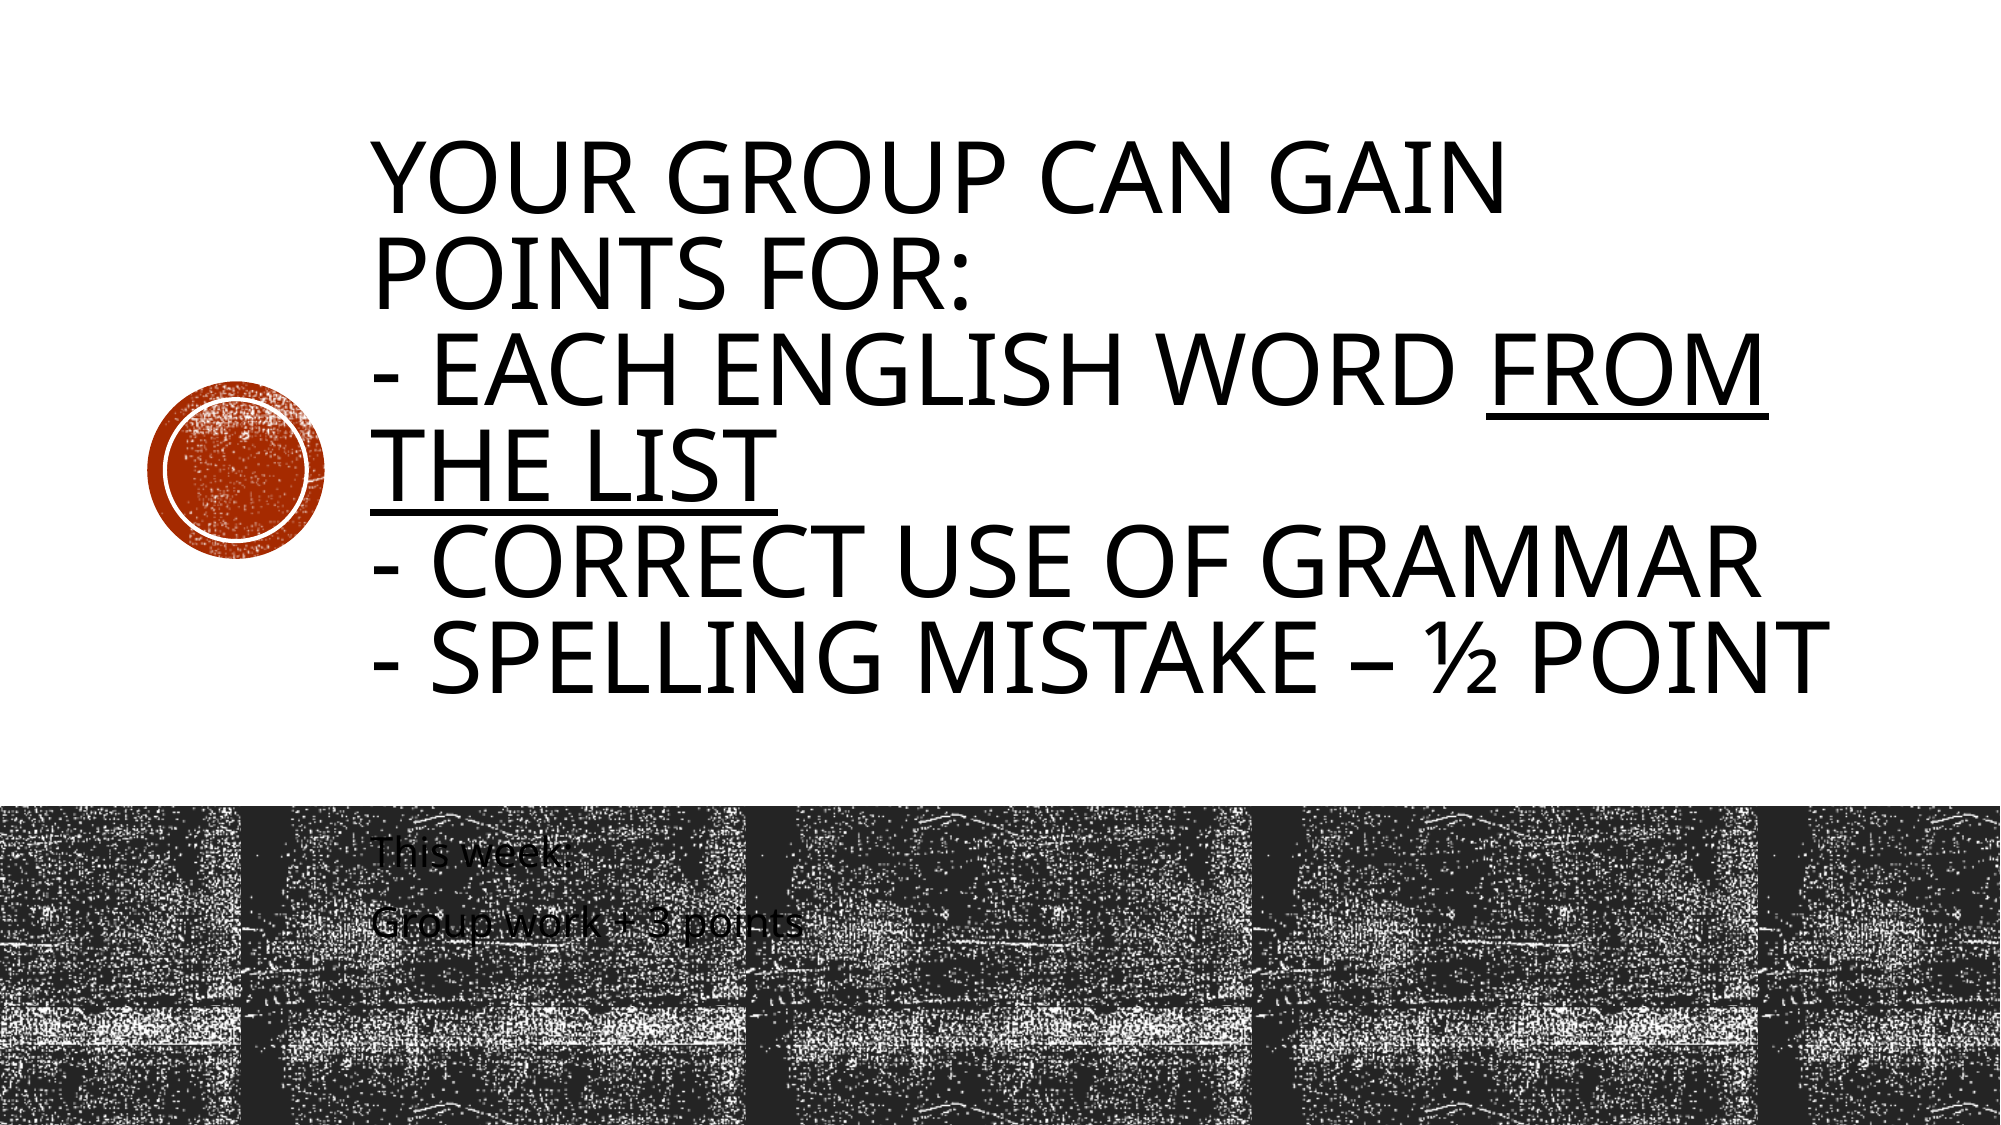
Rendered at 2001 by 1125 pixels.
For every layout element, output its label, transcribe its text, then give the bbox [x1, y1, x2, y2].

title Your group can Gain points for: - each english word from the list - correct use of grammar - Spelling mistake – ½ point [355, 70, 1878, 779]
list This week: Group work + 3 points [355, 823, 1841, 999]
